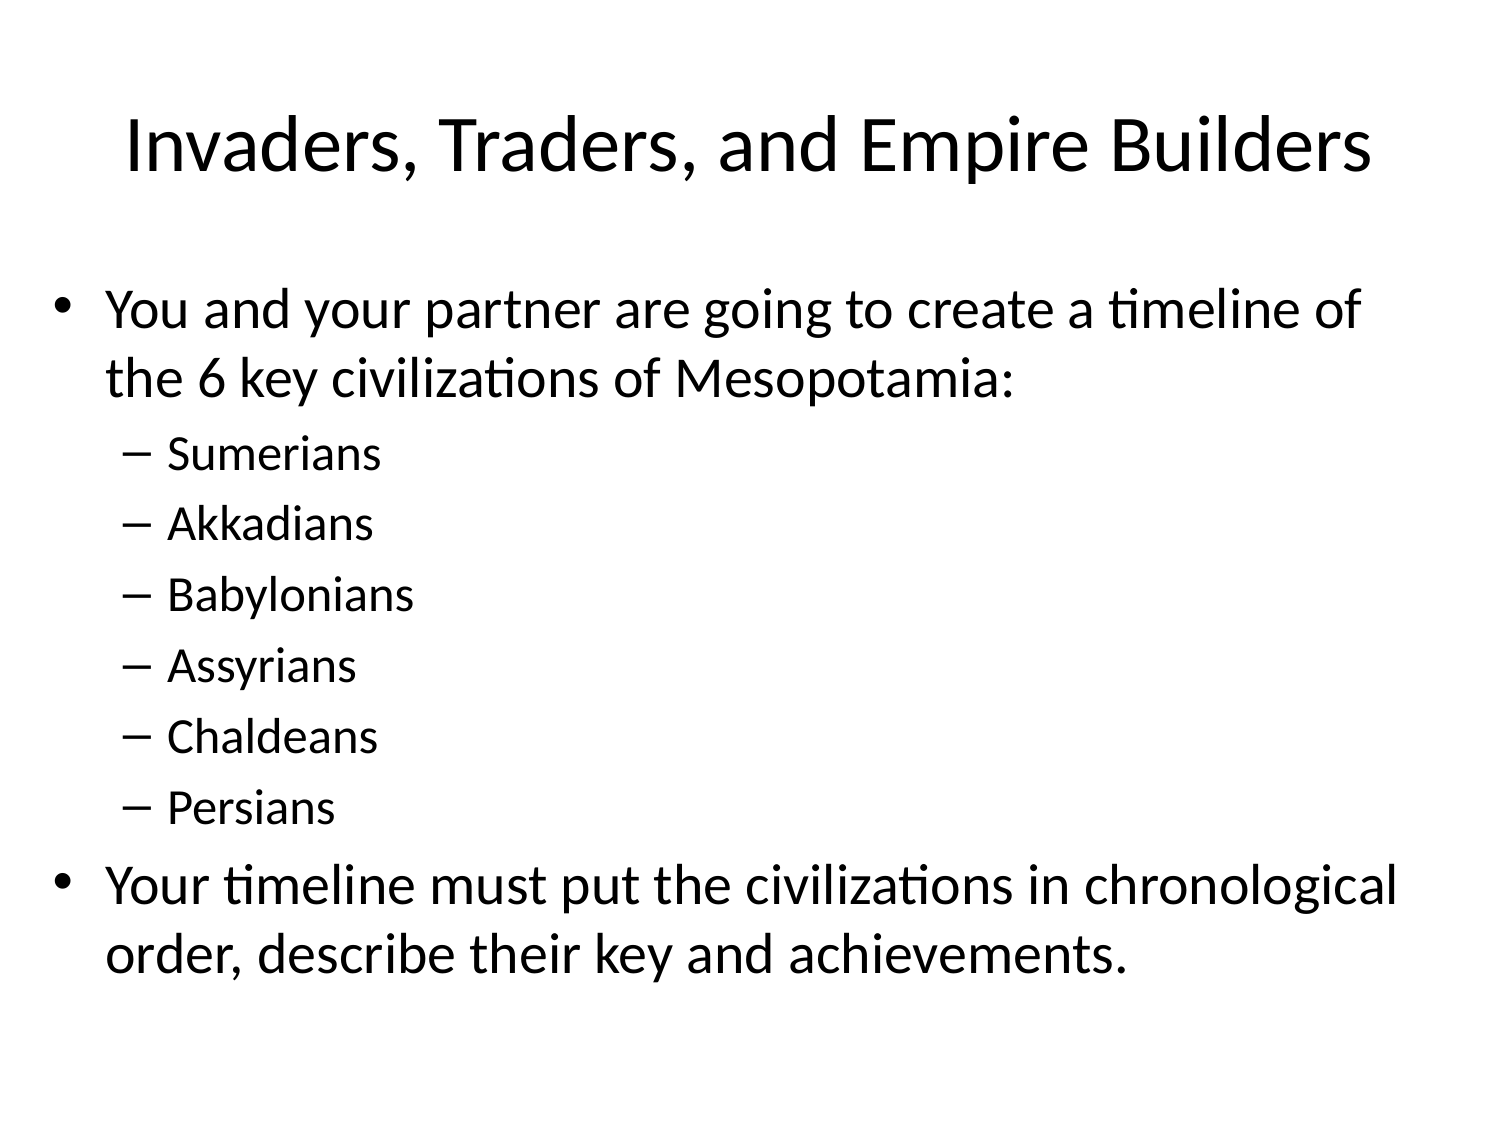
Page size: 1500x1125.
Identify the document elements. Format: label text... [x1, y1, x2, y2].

title Invaders, Traders, and Empire Builders [75, 45, 1425, 233]
list You and your partner are going to create a timeline of the 6 key civilizations of Mesopotamia: Sumerians Akkadians Babylonians Assyrians Chaldeans Persians Your timeline must put the civilizations in chronological order, describe their key and achievements. [37, 262, 1463, 1005]
